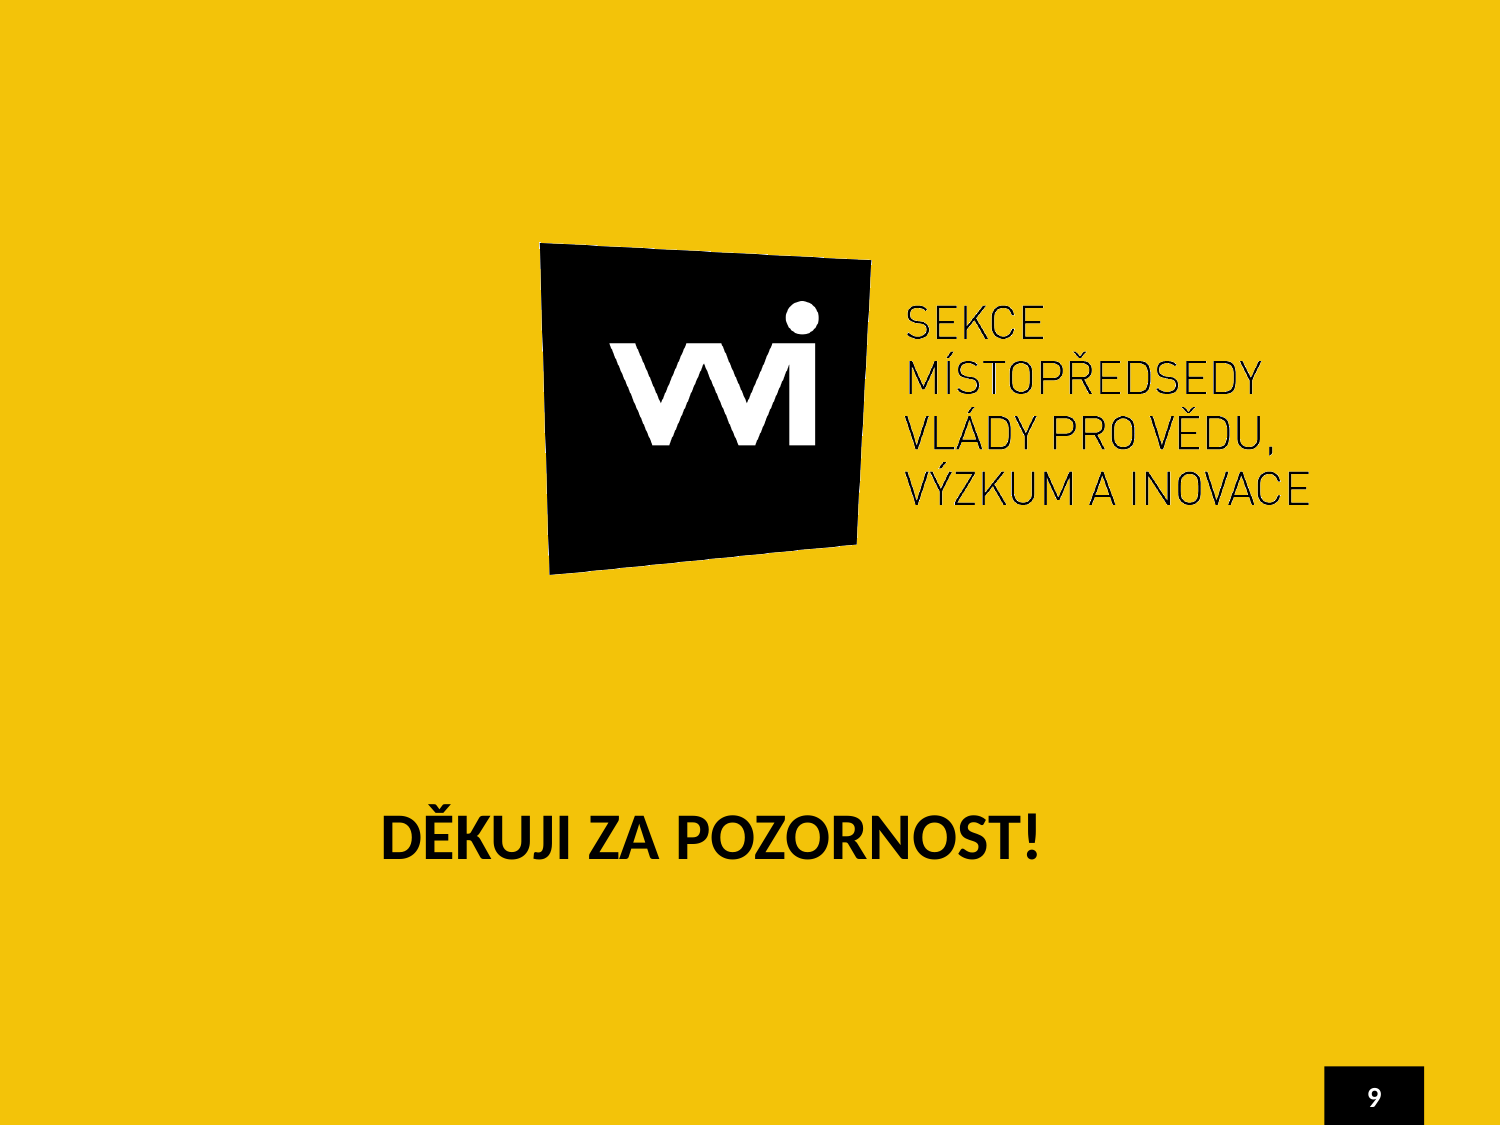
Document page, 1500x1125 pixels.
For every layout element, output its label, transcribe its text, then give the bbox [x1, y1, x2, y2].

title Děkuji za pozornost! [112, 680, 1313, 880]
picture [539, 242, 1309, 575]
